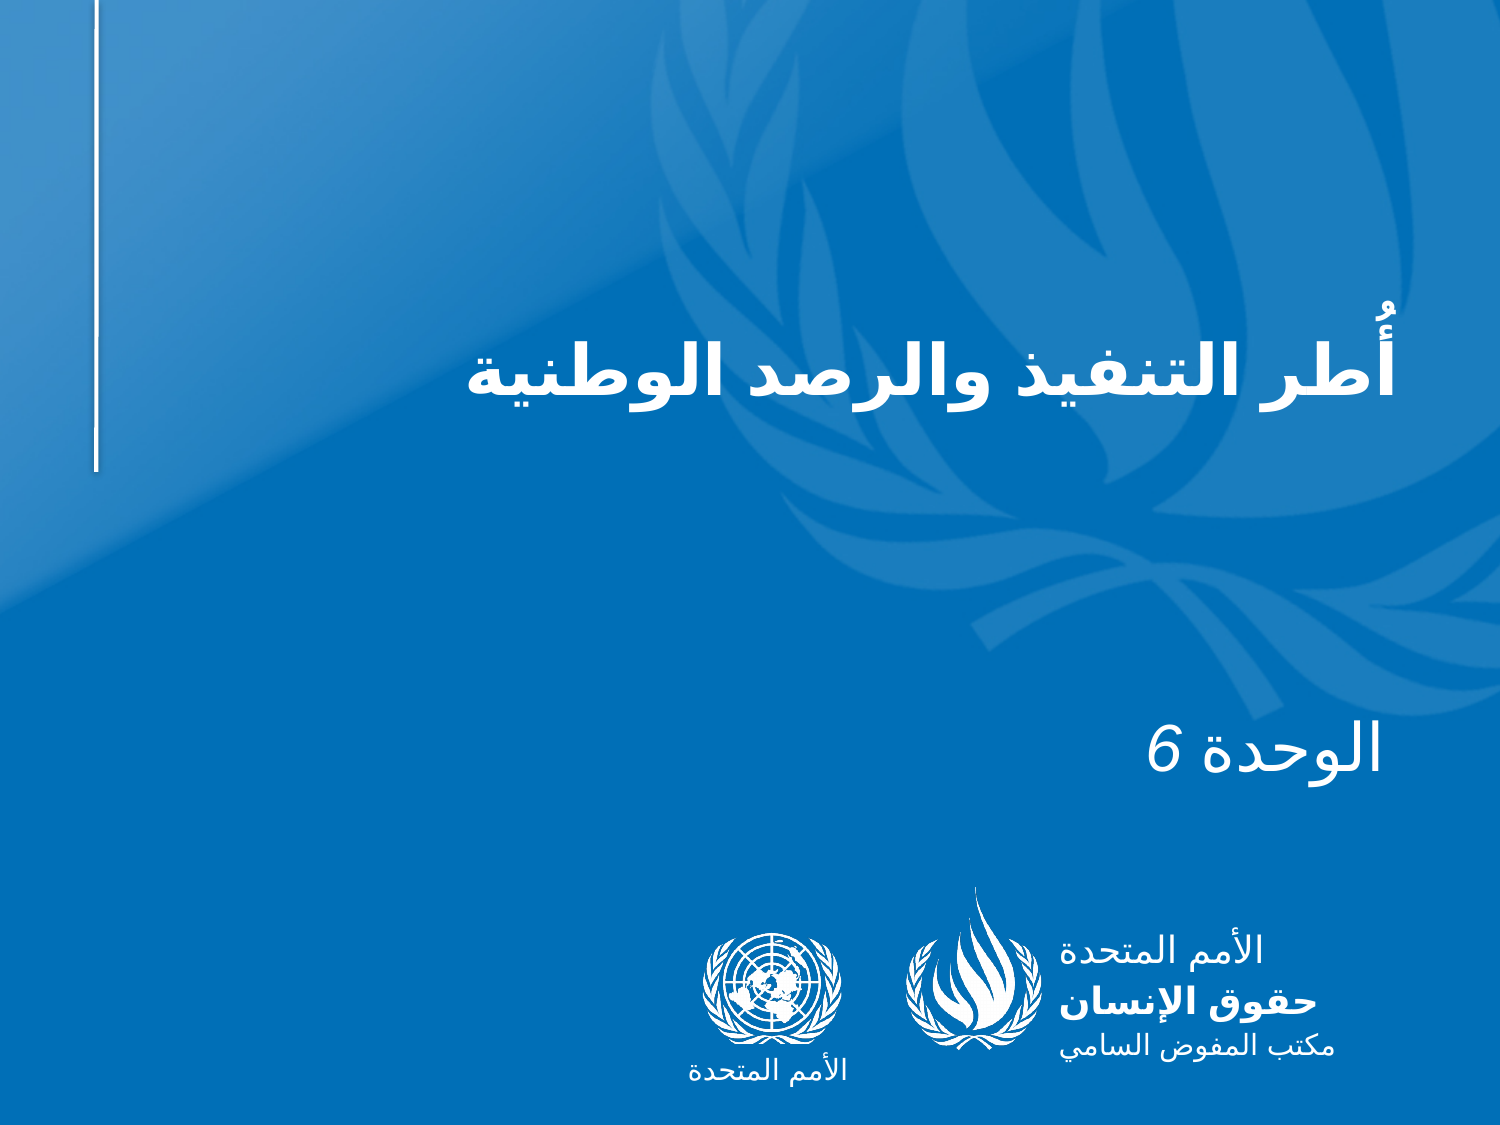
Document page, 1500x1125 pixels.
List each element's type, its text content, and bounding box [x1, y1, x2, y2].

text_box الأمم المتحدة حقوق الإنسان مكتب المفوض السامي [1043, 918, 1415, 1085]
text_box الأمم المتحدة [651, 1044, 885, 1087]
picture [0, 0, 1500, 1125]
subtitle الوحدة 6 [118, 696, 1400, 858]
title أُطر التنفيذ والرصد الوطنية [118, 316, 1415, 506]
